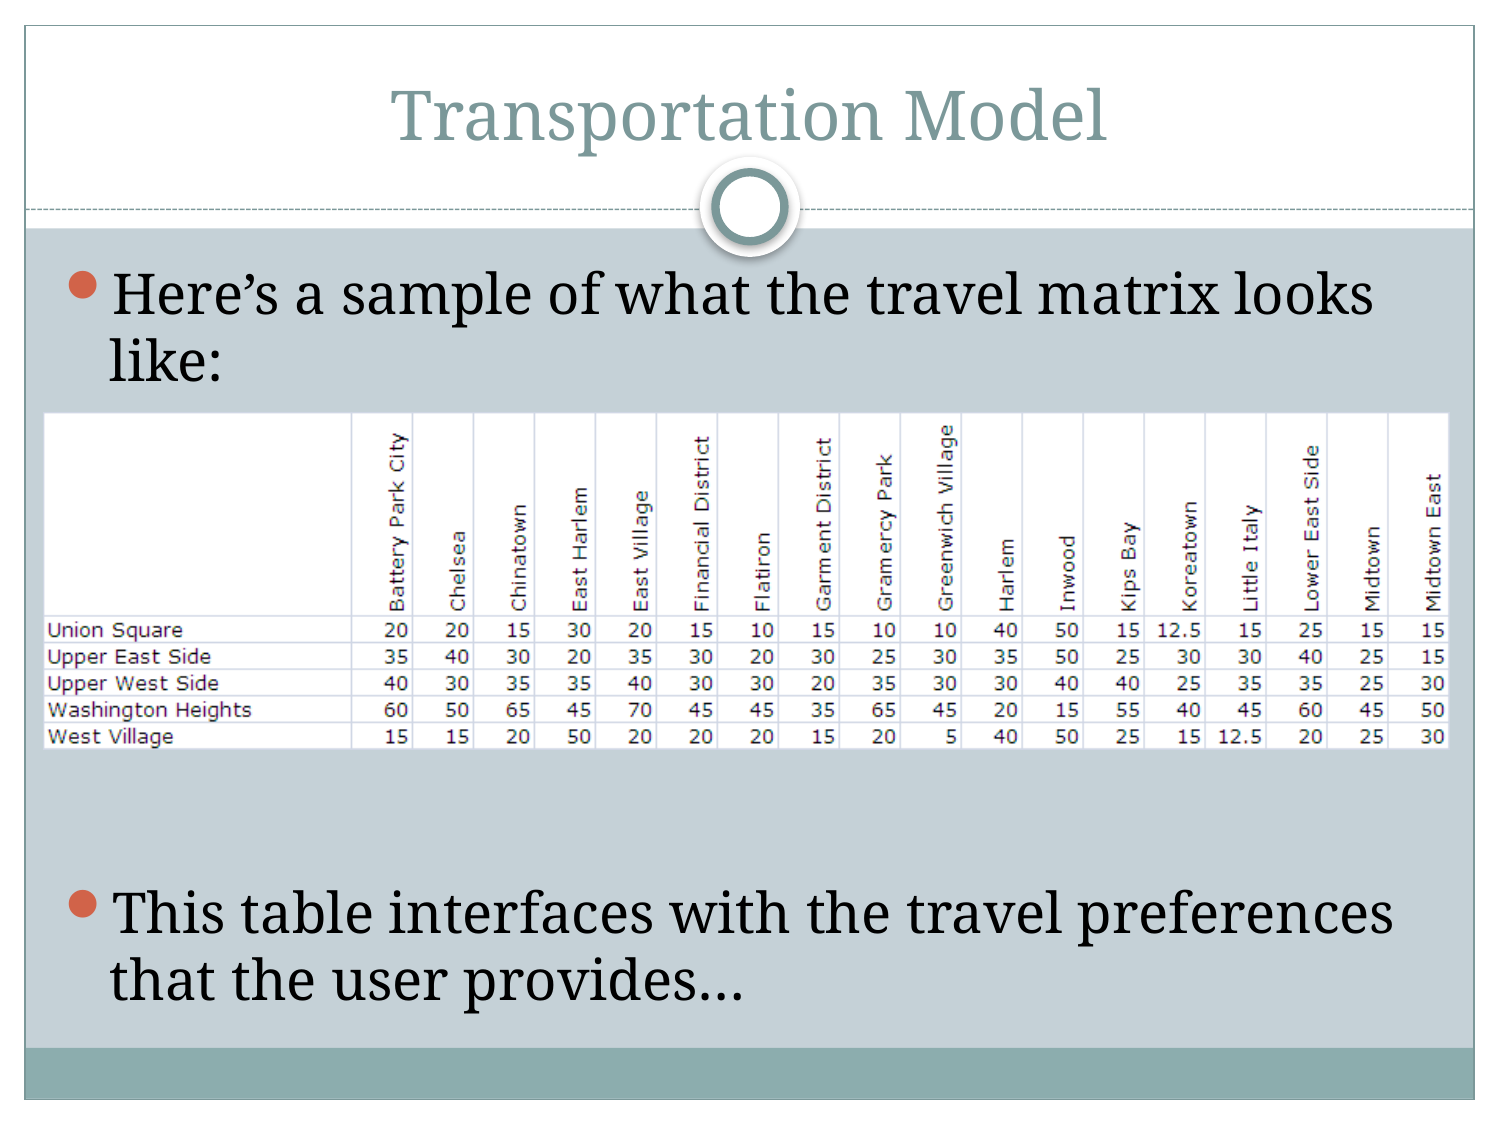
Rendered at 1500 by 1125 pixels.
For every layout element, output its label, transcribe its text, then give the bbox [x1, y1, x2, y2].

list Here’s a sample of what the travel matrix looks like: This table interfaces with the travel preferences that the user provides… [50, 250, 1450, 411]
picture [43, 412, 1451, 751]
list Here’s a sample of what the travel matrix looks like: This table interfaces with the travel preferences that the user provides… [50, 760, 1450, 1001]
title Transportation Model [49, 37, 1450, 162]
